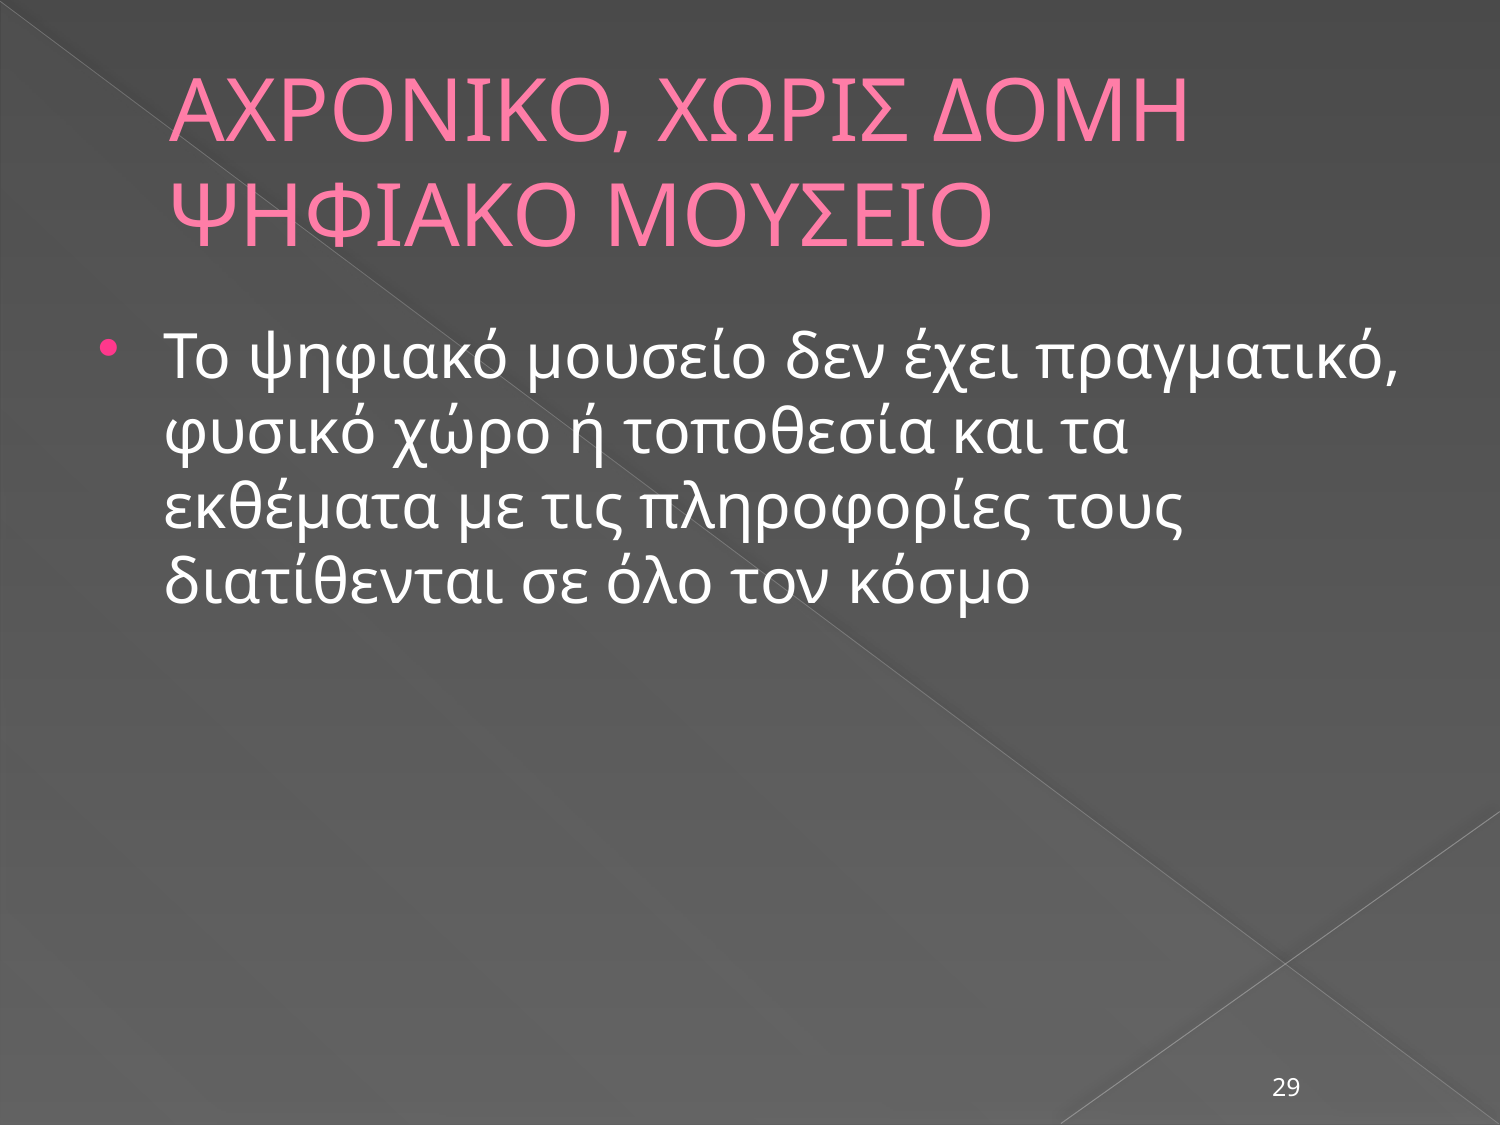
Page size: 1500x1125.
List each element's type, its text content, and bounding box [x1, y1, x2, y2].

title ΑΧΡΟΝΙΚΟ, ΧΩΡΙΣ ΔΟΜΗ ΨΗΦΙΑΚΟ ΜΟΥΣΕΙΟ [75, 43, 1425, 274]
list Το ψηφιακό μουσείο δεν έχει πραγματικό, φυσικό χώρο ή τοποθεσία και τα εκθέματα με τις πληροφορίες τους διατίθενται σε όλο τον κόσμο [75, 308, 1425, 1059]
slide_number 29 [1245, 1063, 1328, 1113]
